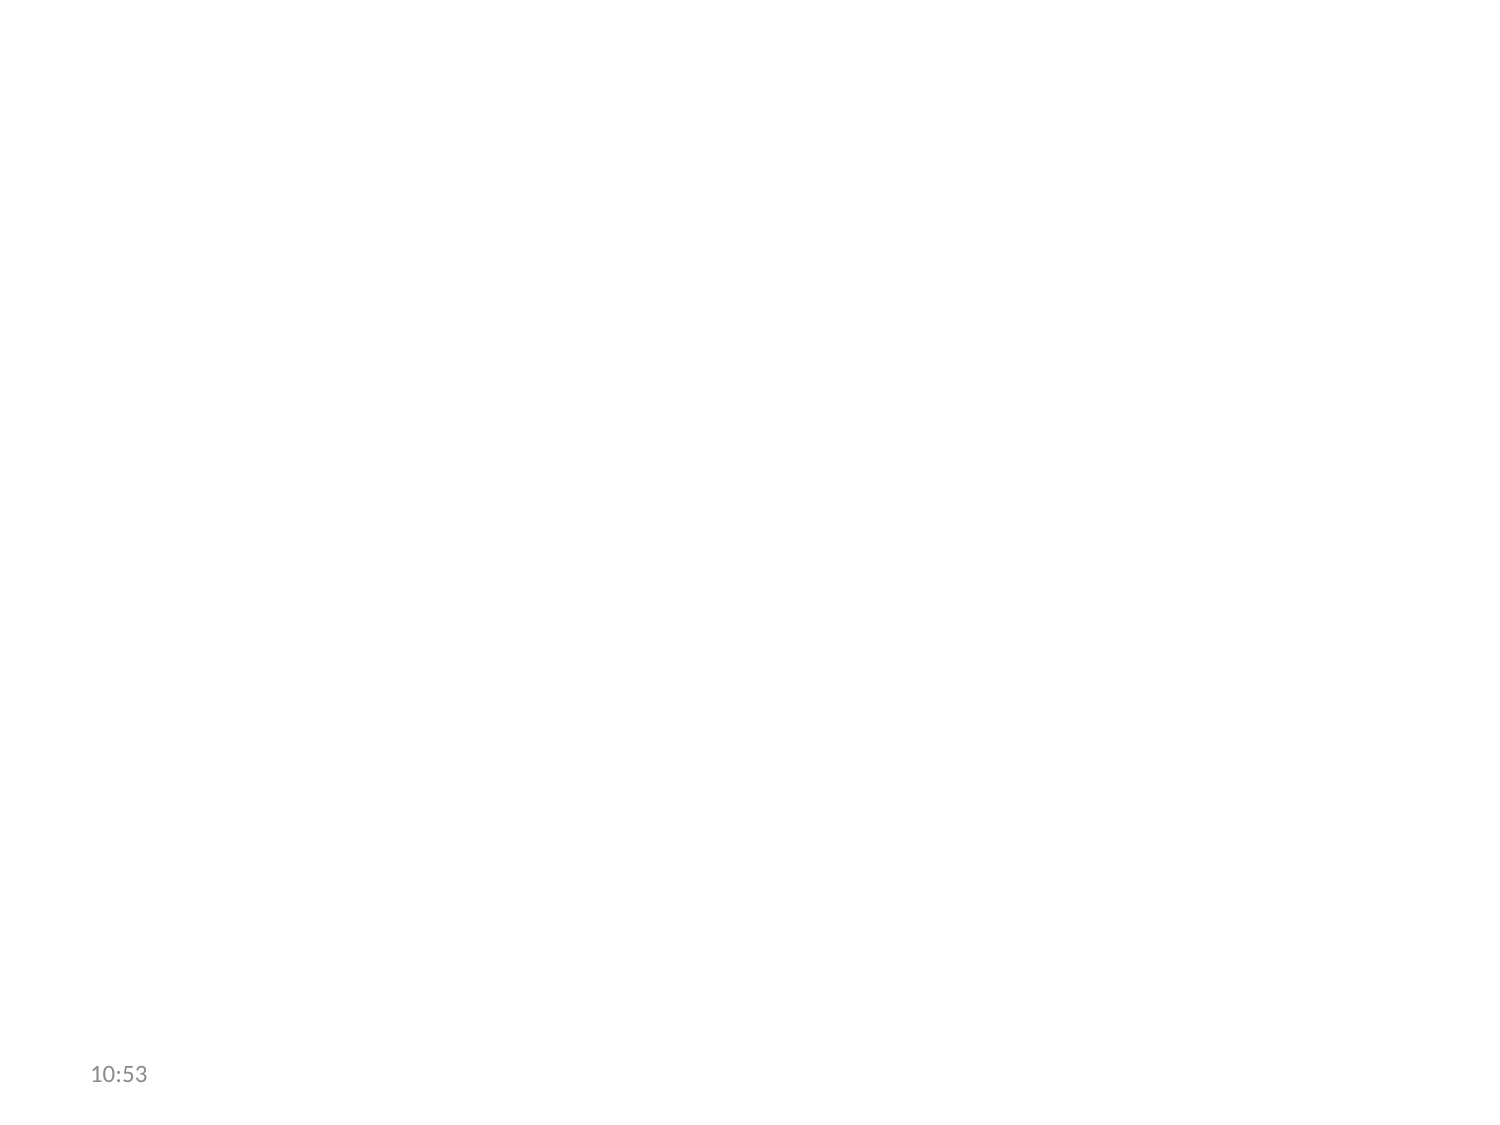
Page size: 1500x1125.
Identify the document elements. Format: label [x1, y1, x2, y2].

slide_number [75, 1042, 425, 1103]
